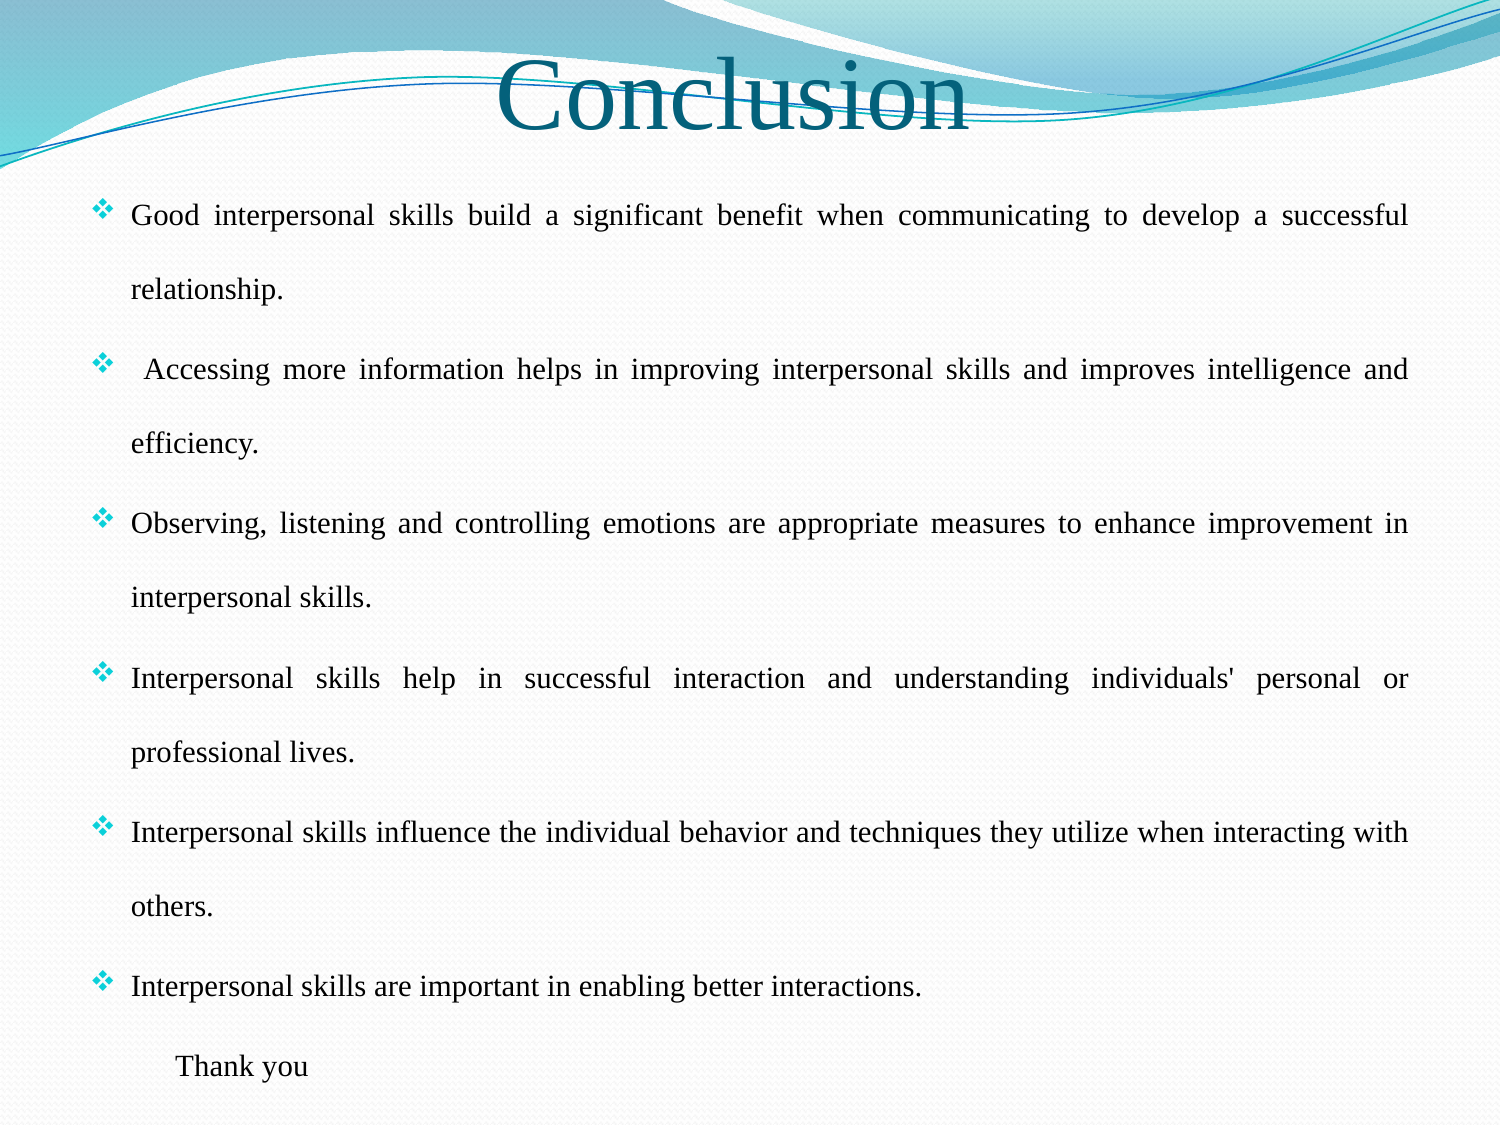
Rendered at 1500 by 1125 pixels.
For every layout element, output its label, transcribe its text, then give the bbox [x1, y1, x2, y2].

title Conclusion [71, 0, 1422, 150]
list Good interpersonal skills build a significant benefit when communicating to develop a successful relationship. Accessing more information helps in improving interpersonal skills and improves intelligence and efficiency. Observing, listening and controlling emotions are appropriate measures to enhance improvement in interpersonal skills. Interpersonal skills help in successful interaction and understanding individuals' personal or professional lives. Interpersonal skills influence the individual behavior and techniques they utilize when interacting with others. Interpersonal skills are important in enabling better interactions. Thank you [75, 149, 1425, 1100]
